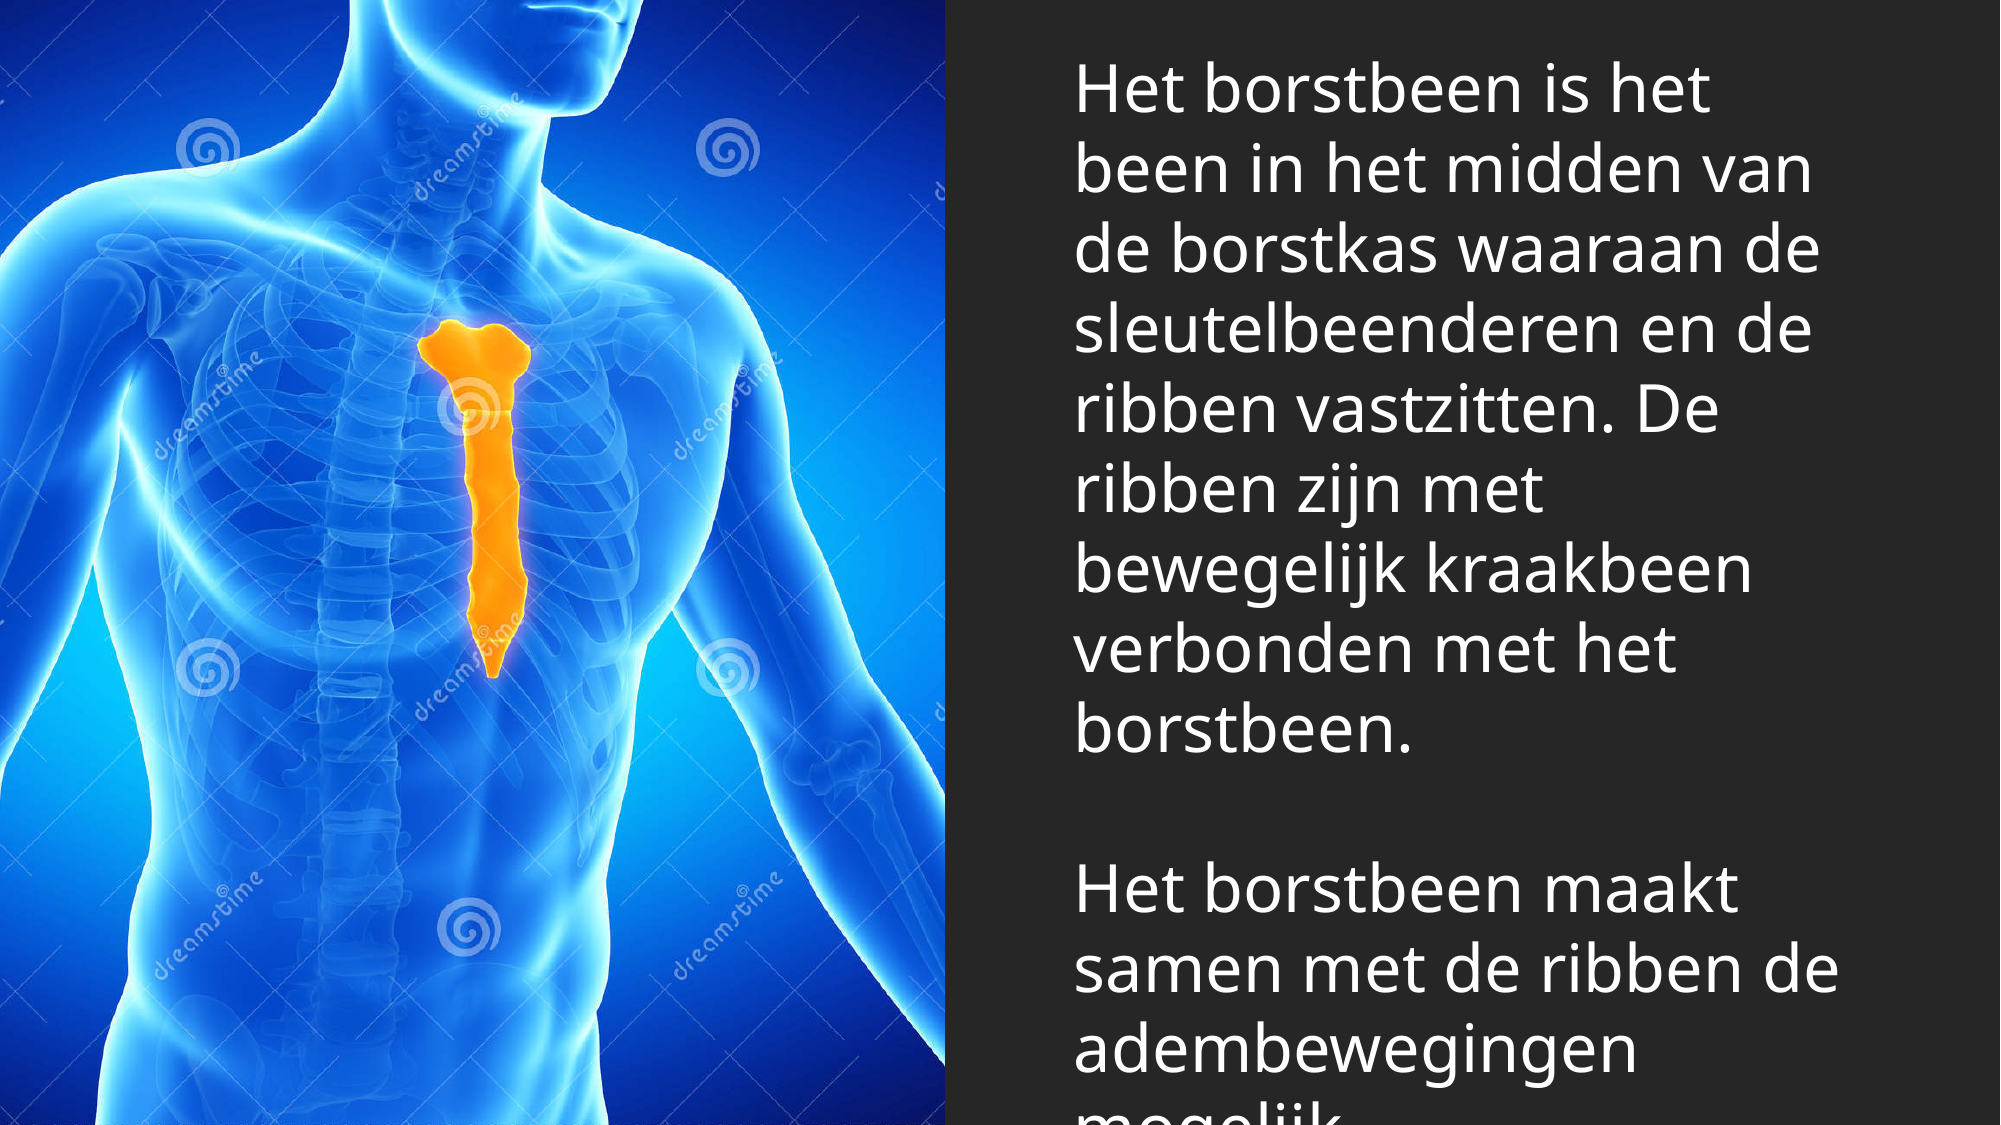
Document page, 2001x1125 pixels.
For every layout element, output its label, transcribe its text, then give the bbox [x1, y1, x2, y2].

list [0, 0, 945, 1125]
text_box [945, 0, 2000, 1125]
text_box Het borstbeen is het been in het midden van de borstkas waaraan de sleutelbeenderen en de ribben vastzitten. De ribben zijn met bewegelijk kraakbeen verbonden met het borstbeen. Het borstbeen maakt samen met de ribben de adembewegingen mogelijk. [1059, 38, 1896, 1125]
